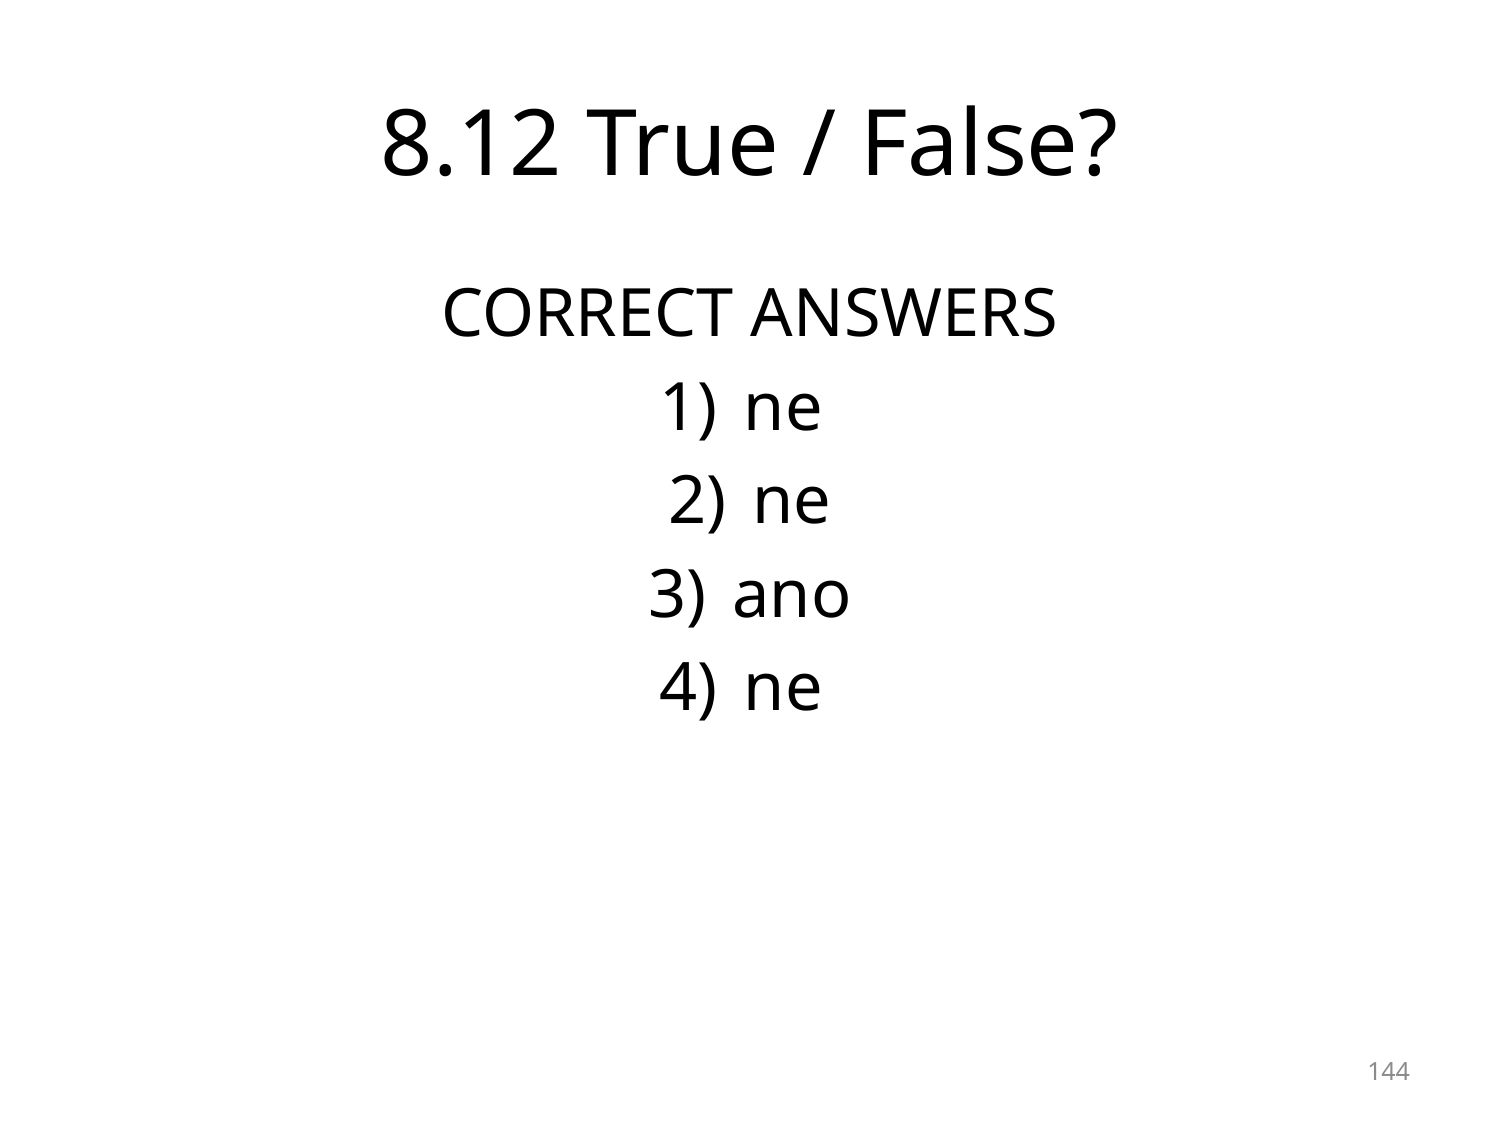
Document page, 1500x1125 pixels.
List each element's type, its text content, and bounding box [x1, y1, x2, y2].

list CORRECT ANSWERS ne ne ano ne [75, 262, 1425, 1005]
slide_number 144 [1074, 1042, 1425, 1103]
title 8.12 True / False? [75, 45, 1425, 233]
